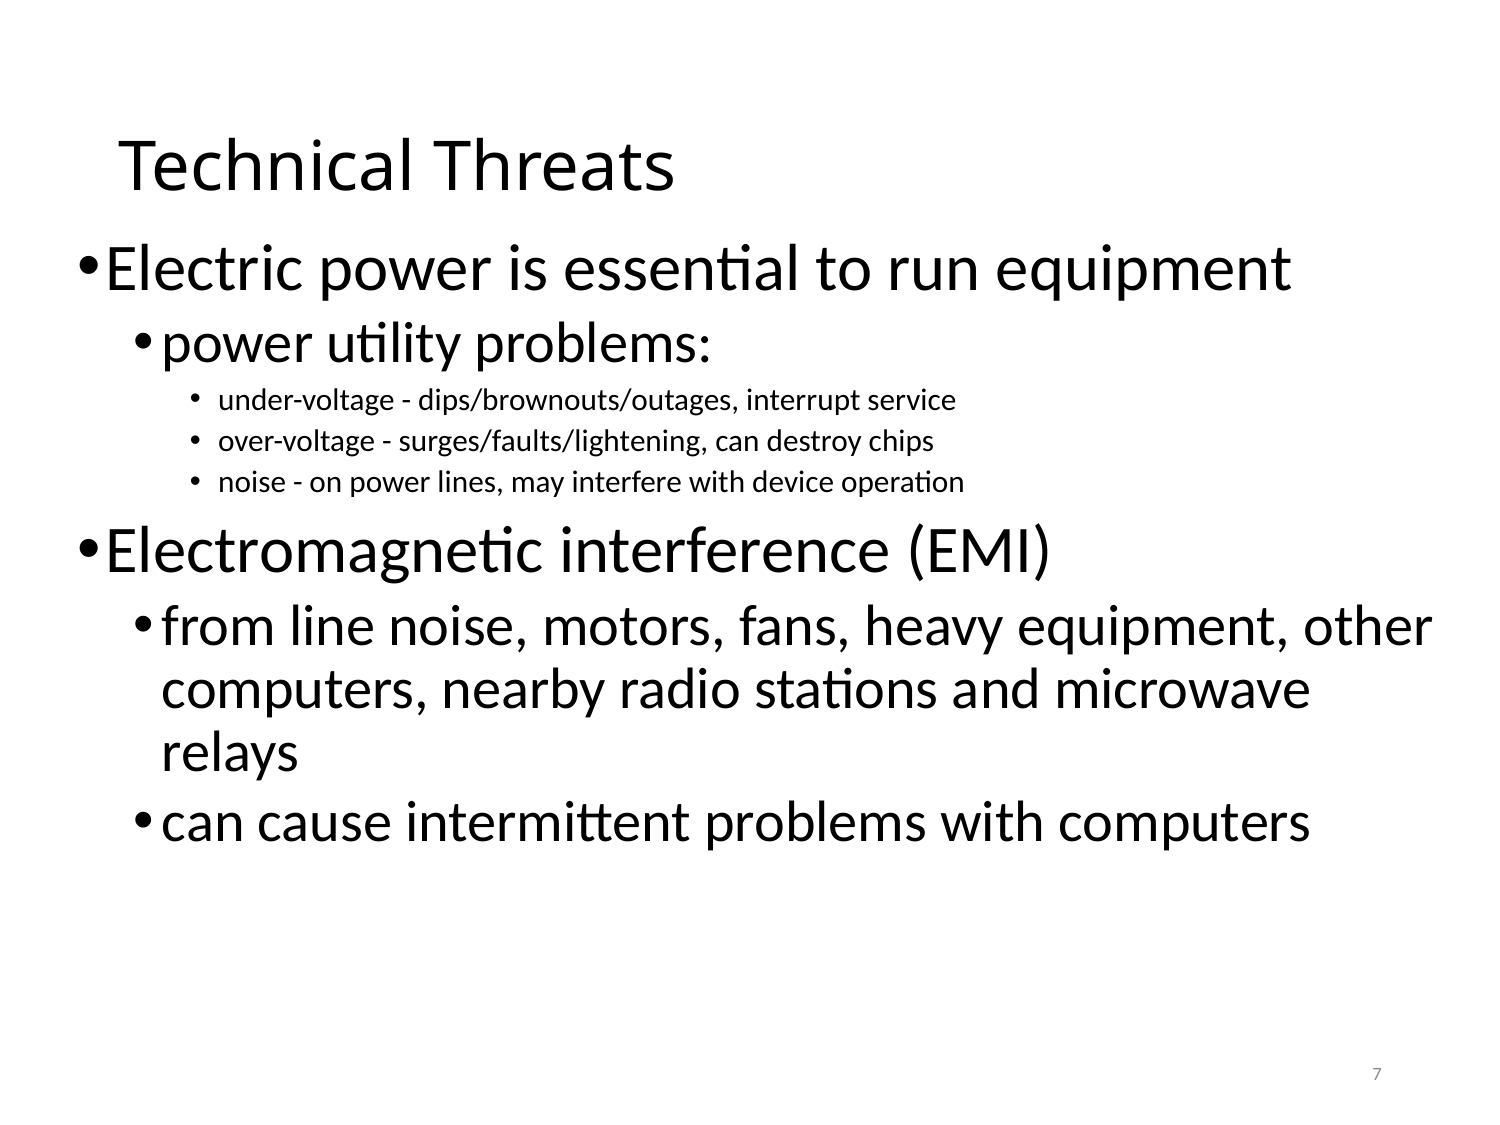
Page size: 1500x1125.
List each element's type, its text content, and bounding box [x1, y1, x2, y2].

title Technical Threats [103, 59, 1397, 224]
list Electric power is essential to run equipment power utility problems: under-voltage - dips/brownouts/outages, interrupt service over-voltage - surges/faults/lightening, can destroy chips noise - on power lines, may interfere with device operation Electromagnetic interference (EMI) from line noise, motors, fans, heavy equipment, other computers, nearby radio stations and microwave relays can cause intermittent problems with computers [62, 224, 1463, 1025]
slide_number 7 [1059, 1042, 1397, 1103]
